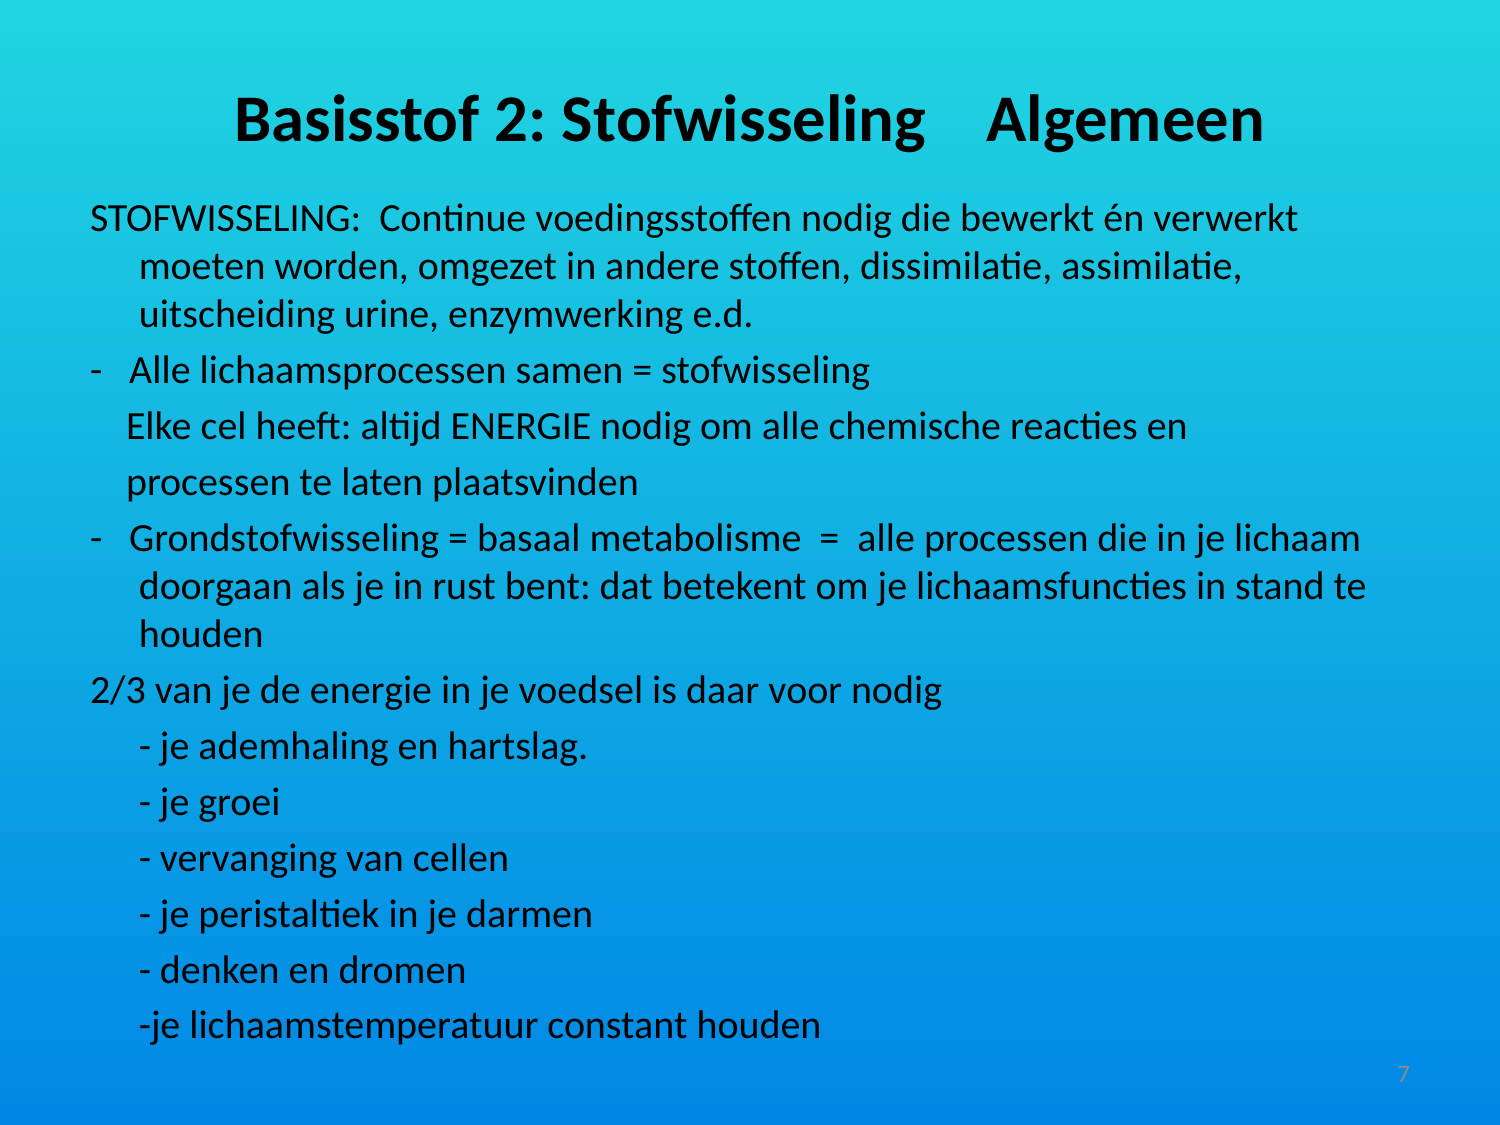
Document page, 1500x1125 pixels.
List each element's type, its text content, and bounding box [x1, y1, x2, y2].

slide_number 7 [1074, 1042, 1425, 1103]
title Basisstof 2: Stofwisseling Algemeen [75, 45, 1425, 184]
list STOFWISSELING: Continue voedingsstoffen nodig die bewerkt én verwerkt moeten worden, omgezet in andere stoffen, dissimilatie, assimilatie, uitscheiding urine, enzymwerking e.d. - Alle lichaamsprocessen samen = stofwisseling Elke cel heeft: altijd ENERGIE nodig om alle chemische reacties en processen te laten plaatsvinden - Grondstofwisseling = basaal metabolisme = alle processen die in je lichaam doorgaan als je in rust bent: dat betekent om je lichaamsfuncties in stand te houden 2/3 van je de energie in je voedsel is daar voor nodig - je ademhaling en hartslag. - je groei - vervanging van cellen - je peristaltiek in je darmen - denken en dromen -je lichaamstemperatuur constant houden [75, 184, 1425, 1059]
